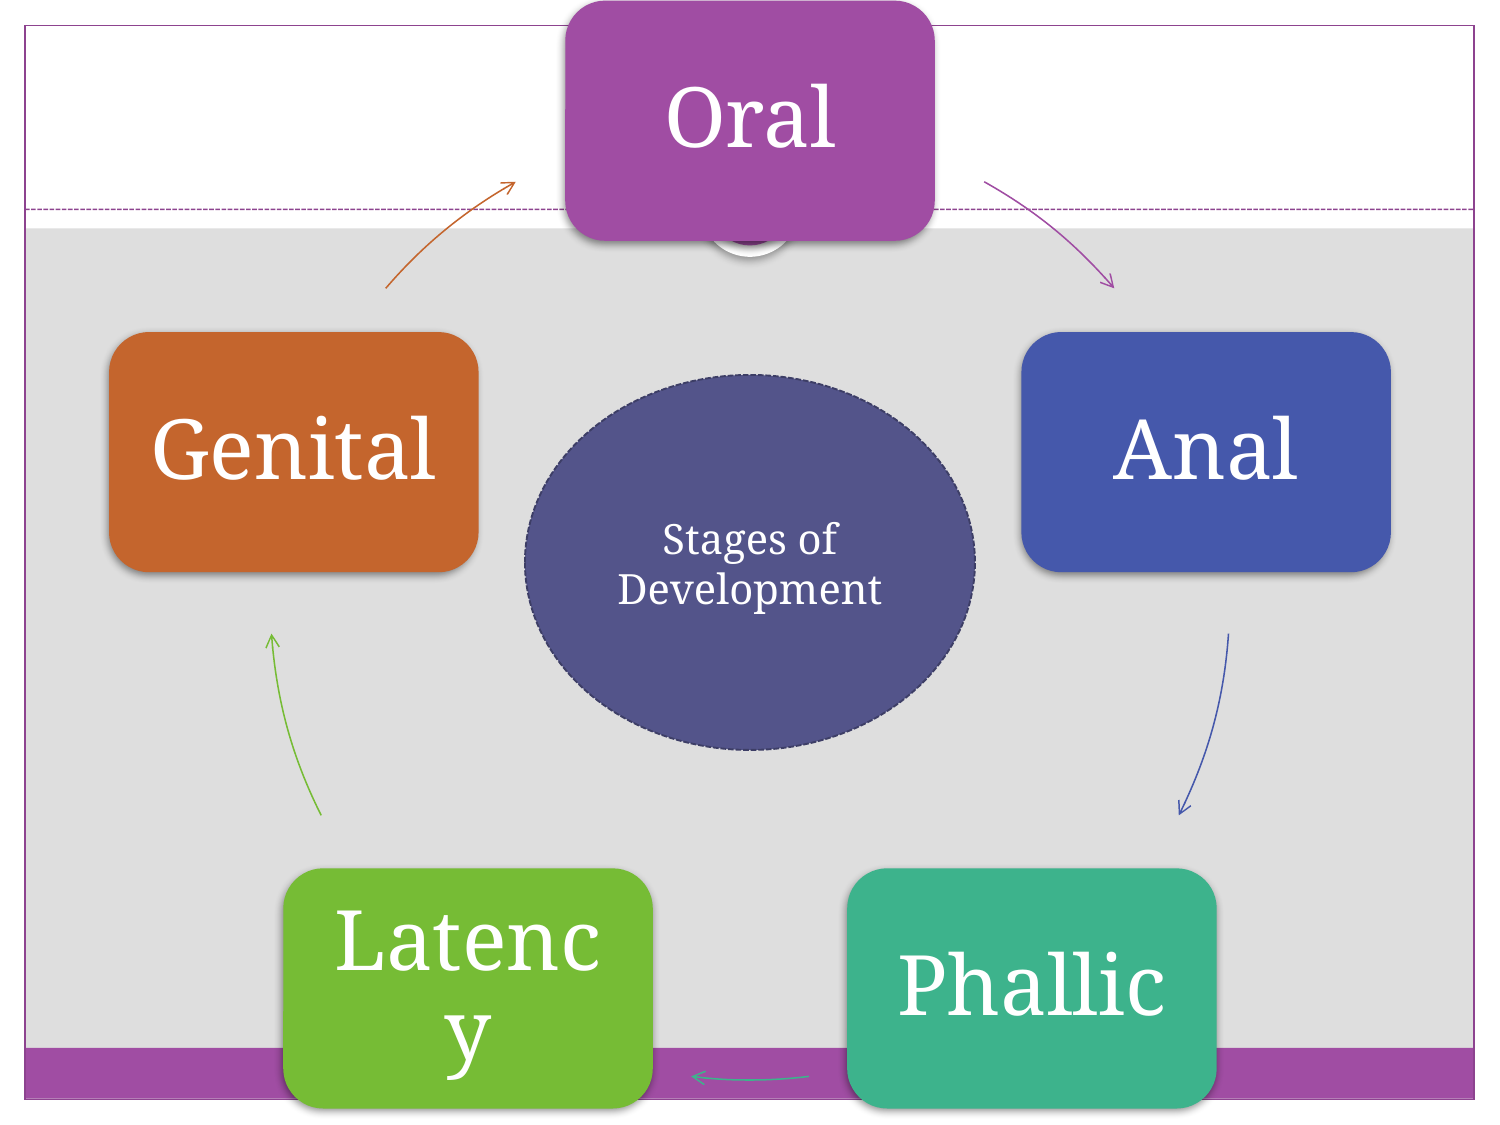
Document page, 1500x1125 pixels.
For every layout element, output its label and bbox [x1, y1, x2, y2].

list [0, 0, 1500, 1125]
